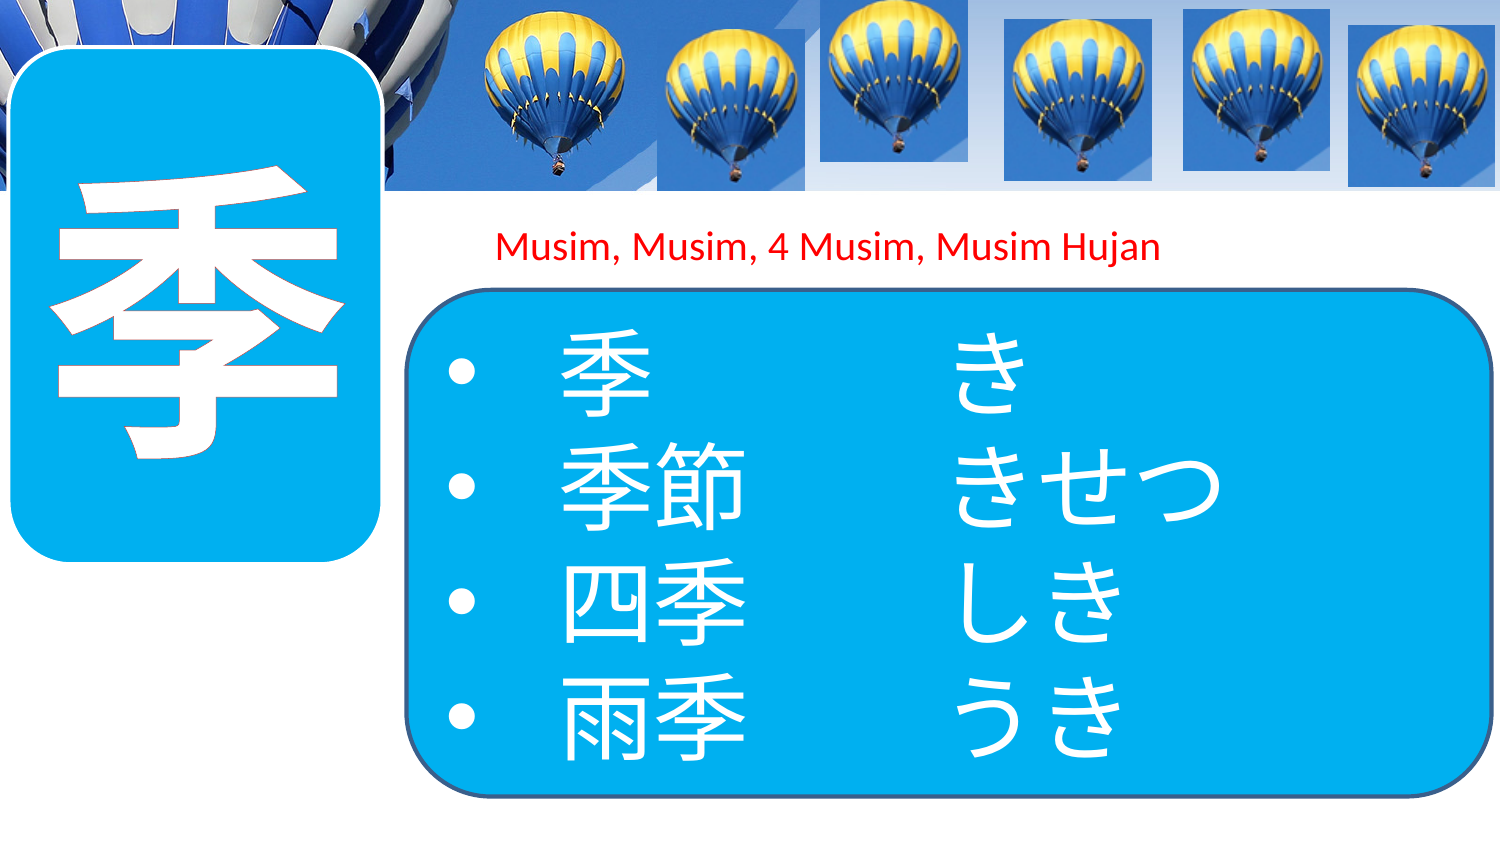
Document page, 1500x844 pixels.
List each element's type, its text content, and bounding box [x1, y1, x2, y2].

text_box 季 [6, 45, 385, 567]
picture [0, 0, 1500, 844]
text_box Musim, Musim, 4 Musim, Musim Hujan [479, 180, 1473, 306]
text_box 季 き 季節 きせつ 四季 しき 雨季 うき [404, 288, 1494, 799]
